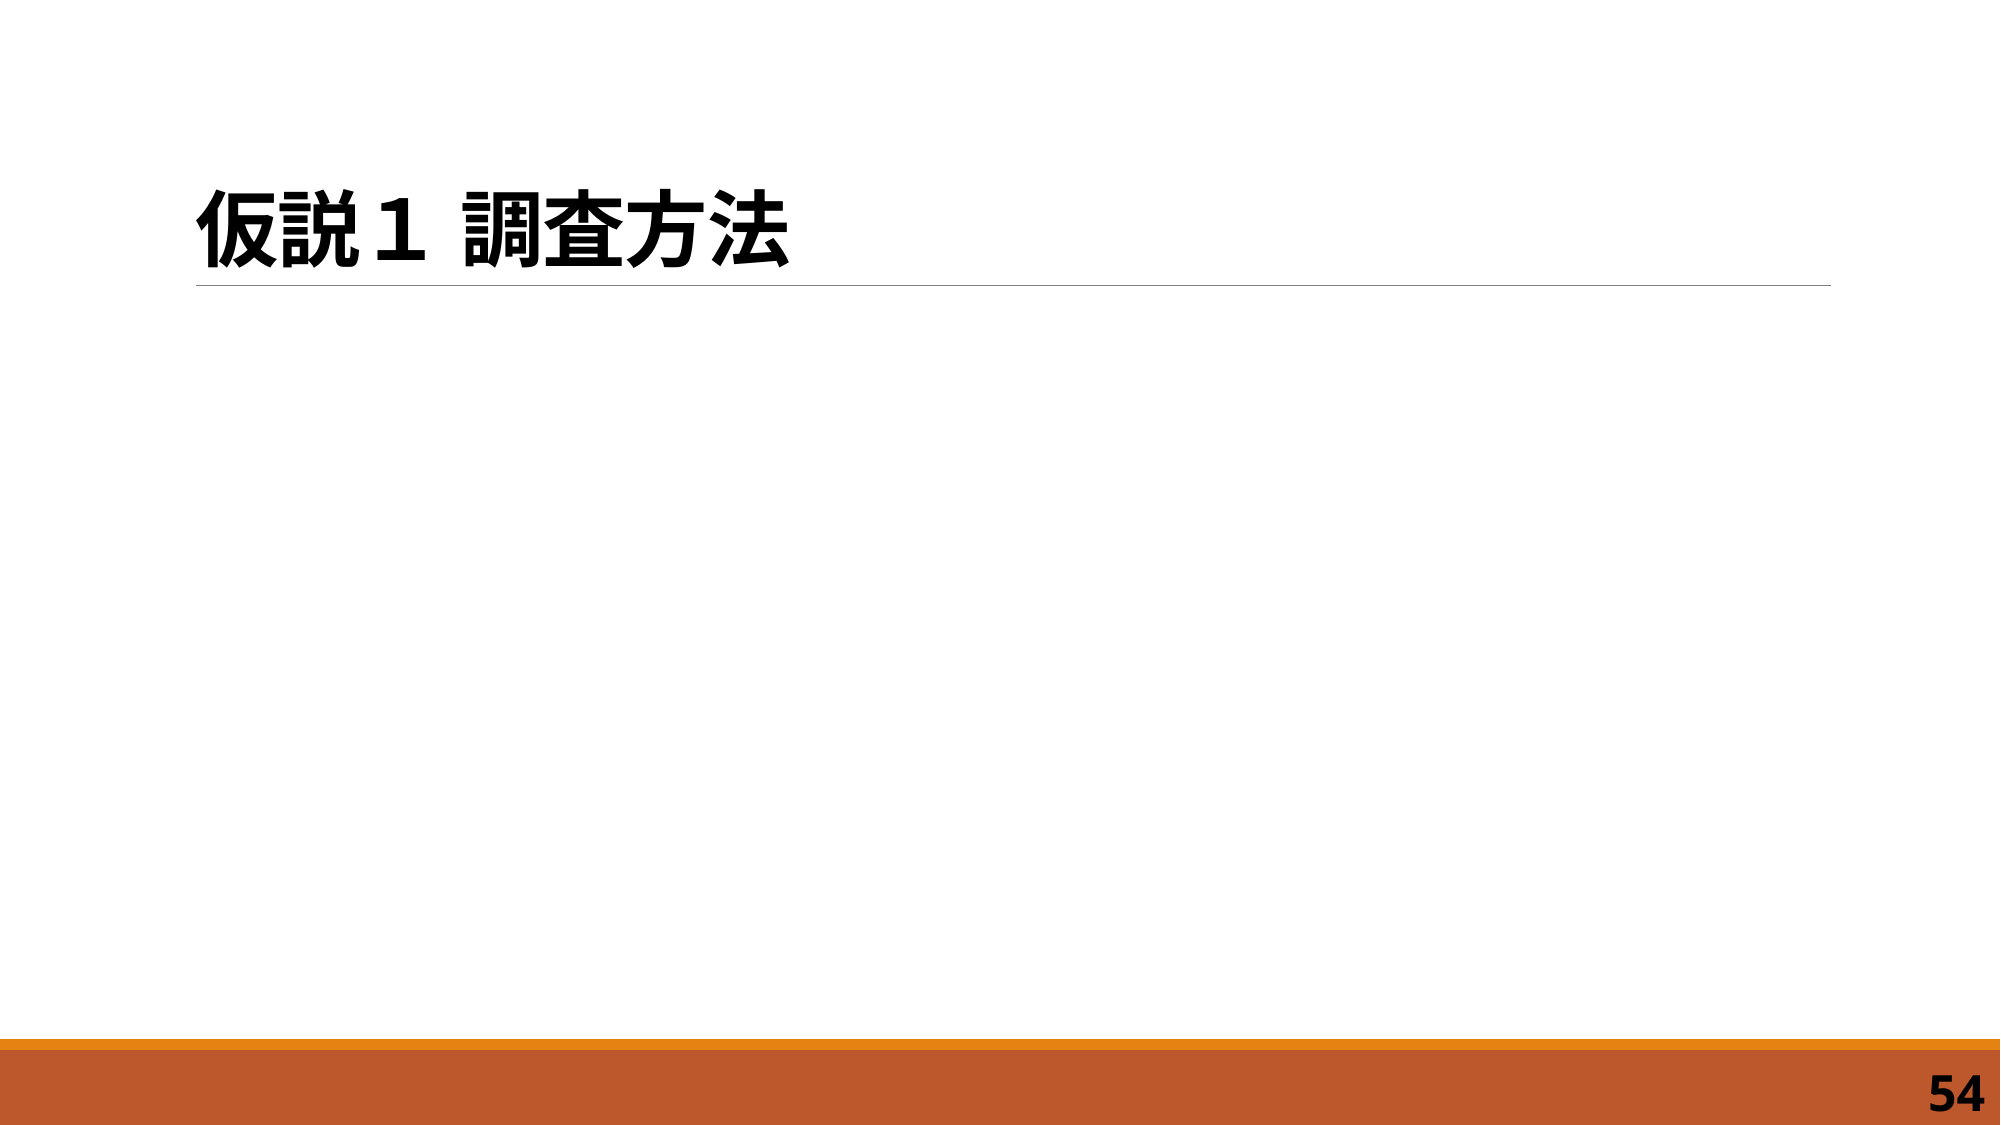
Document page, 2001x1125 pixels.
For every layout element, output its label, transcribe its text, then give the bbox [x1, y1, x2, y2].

slide_number 54 [1784, 1065, 2000, 1125]
title 仮説１ 調査方法 [180, 47, 1830, 285]
